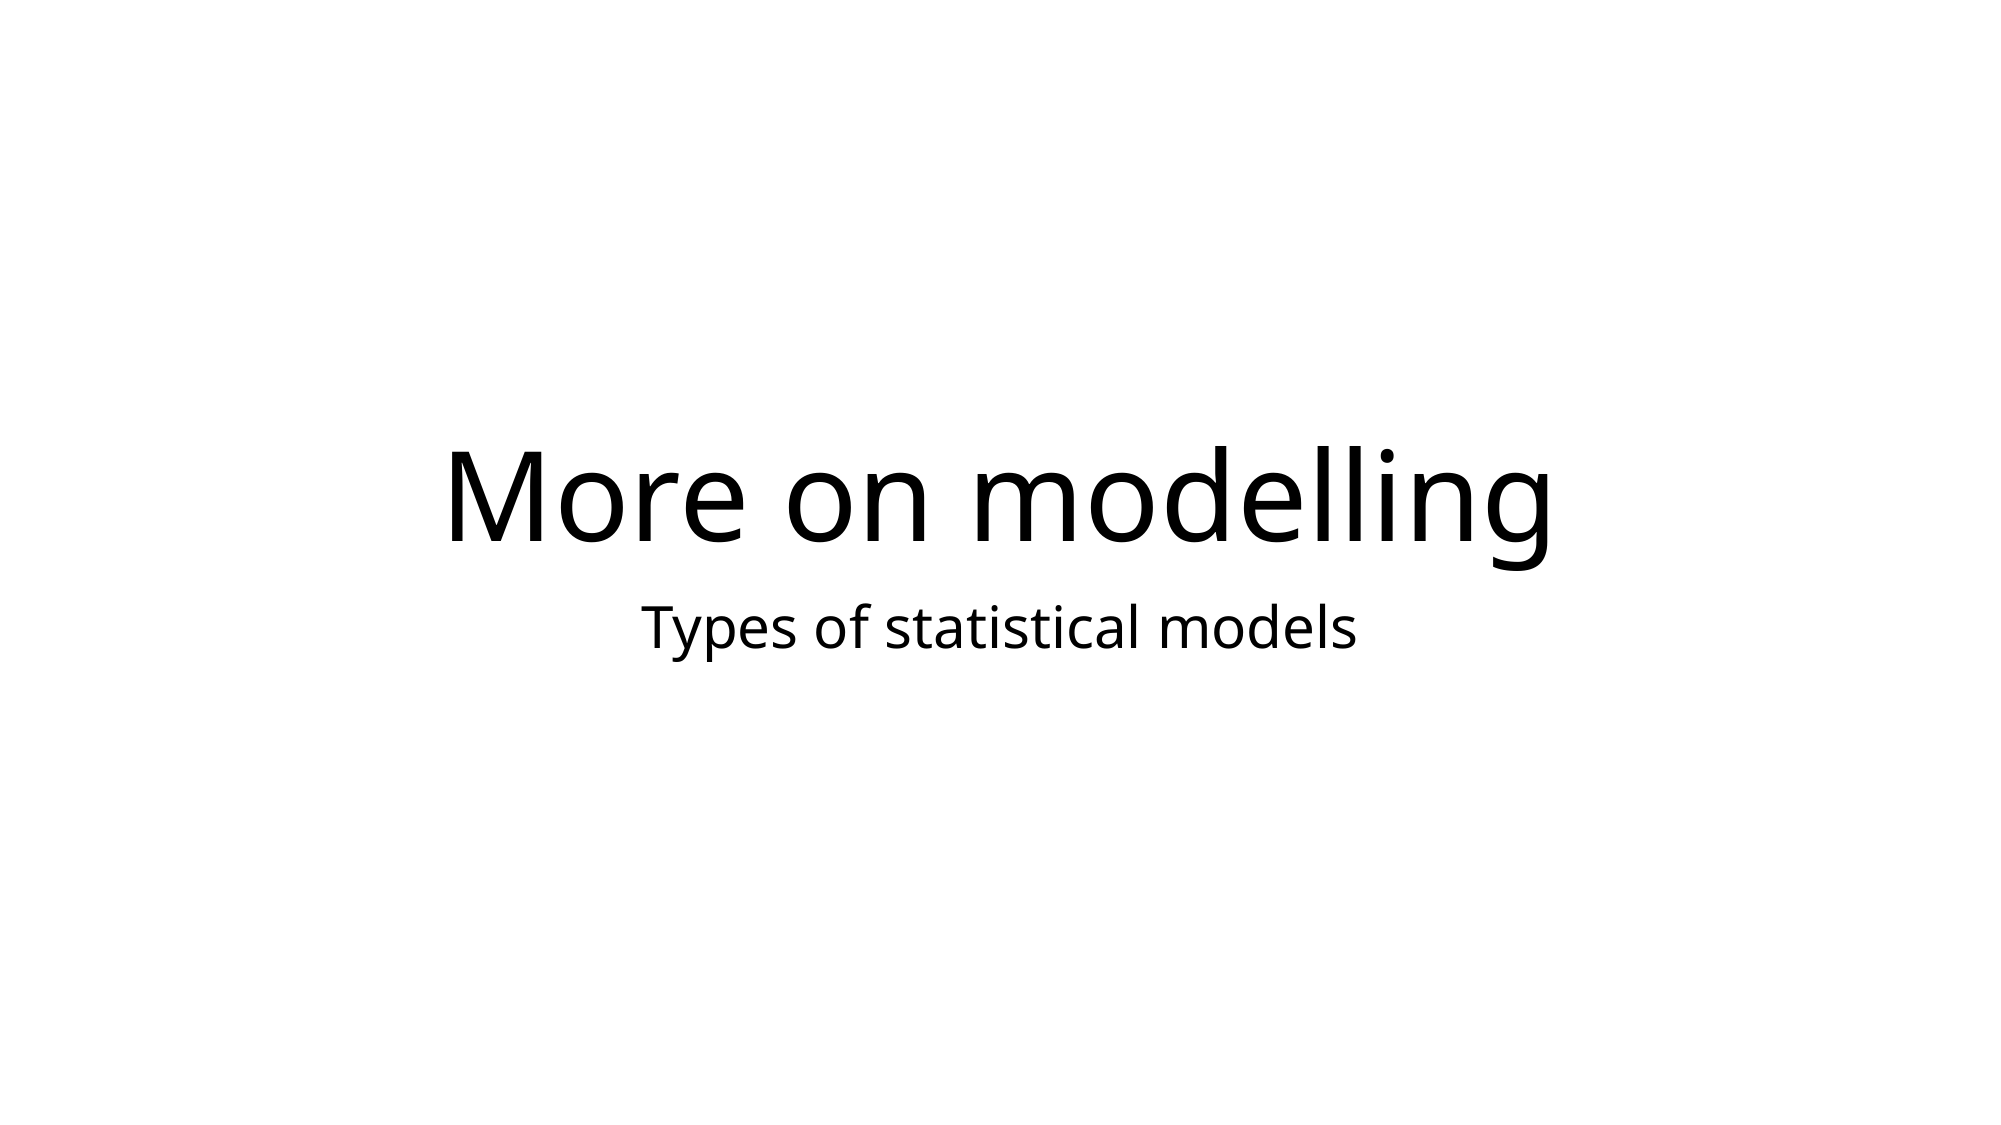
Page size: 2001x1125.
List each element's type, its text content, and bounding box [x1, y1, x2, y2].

subtitle Types of statistical models [249, 590, 1750, 863]
title More on modelling [249, 184, 1750, 576]
